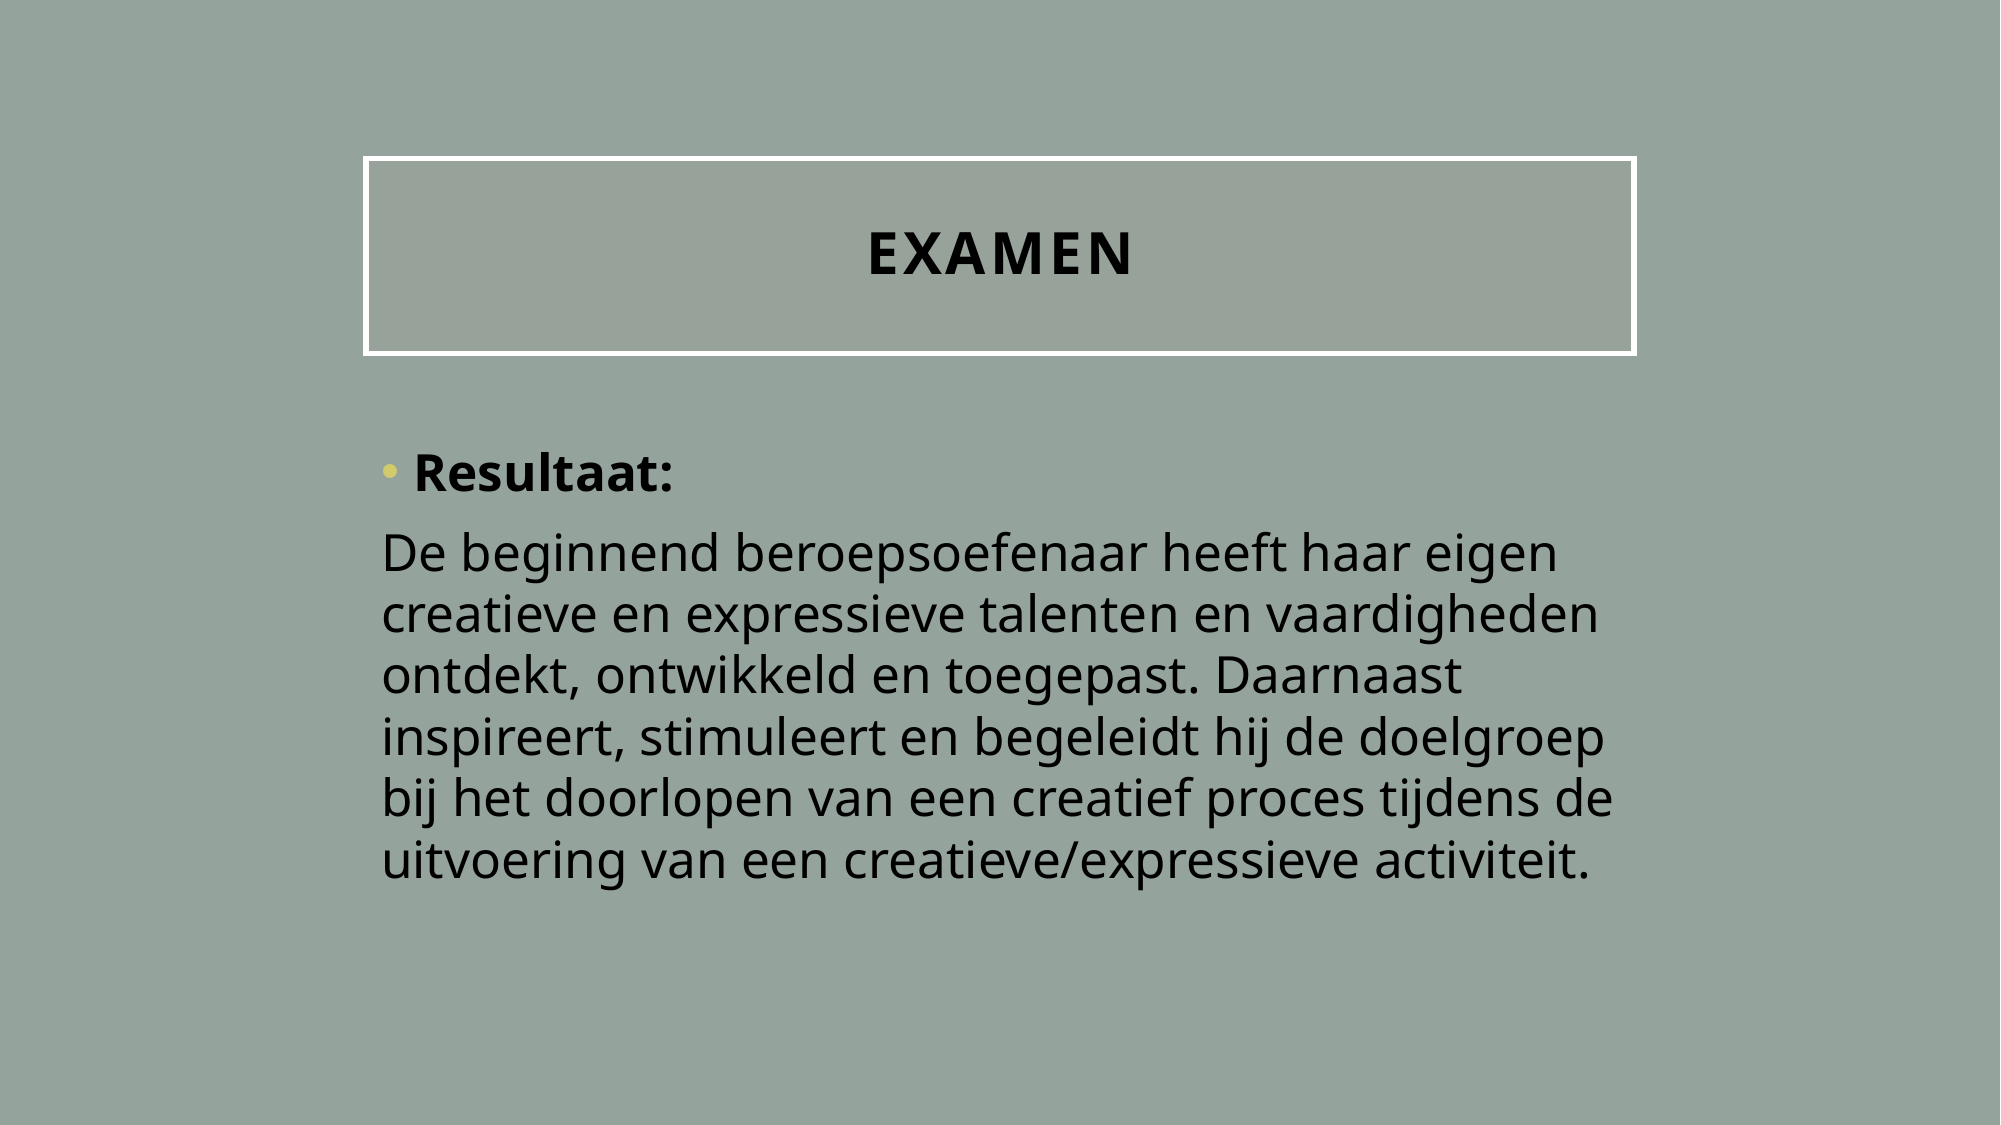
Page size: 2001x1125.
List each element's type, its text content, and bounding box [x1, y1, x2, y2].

list Resultaat: De beginnend beroepsoefenaar heeft haar eigen creatieve en expressieve talenten en vaardigheden ontdekt, ontwikkeld en toegepast. Daarnaast inspireert, stimuleert en begeleidt hij de doelgroep bij het doorlopen van een creatief proces tijdens de uitvoering van een creatieve/expressieve activiteit. [366, 432, 1634, 942]
title Examen [363, 156, 1637, 356]
